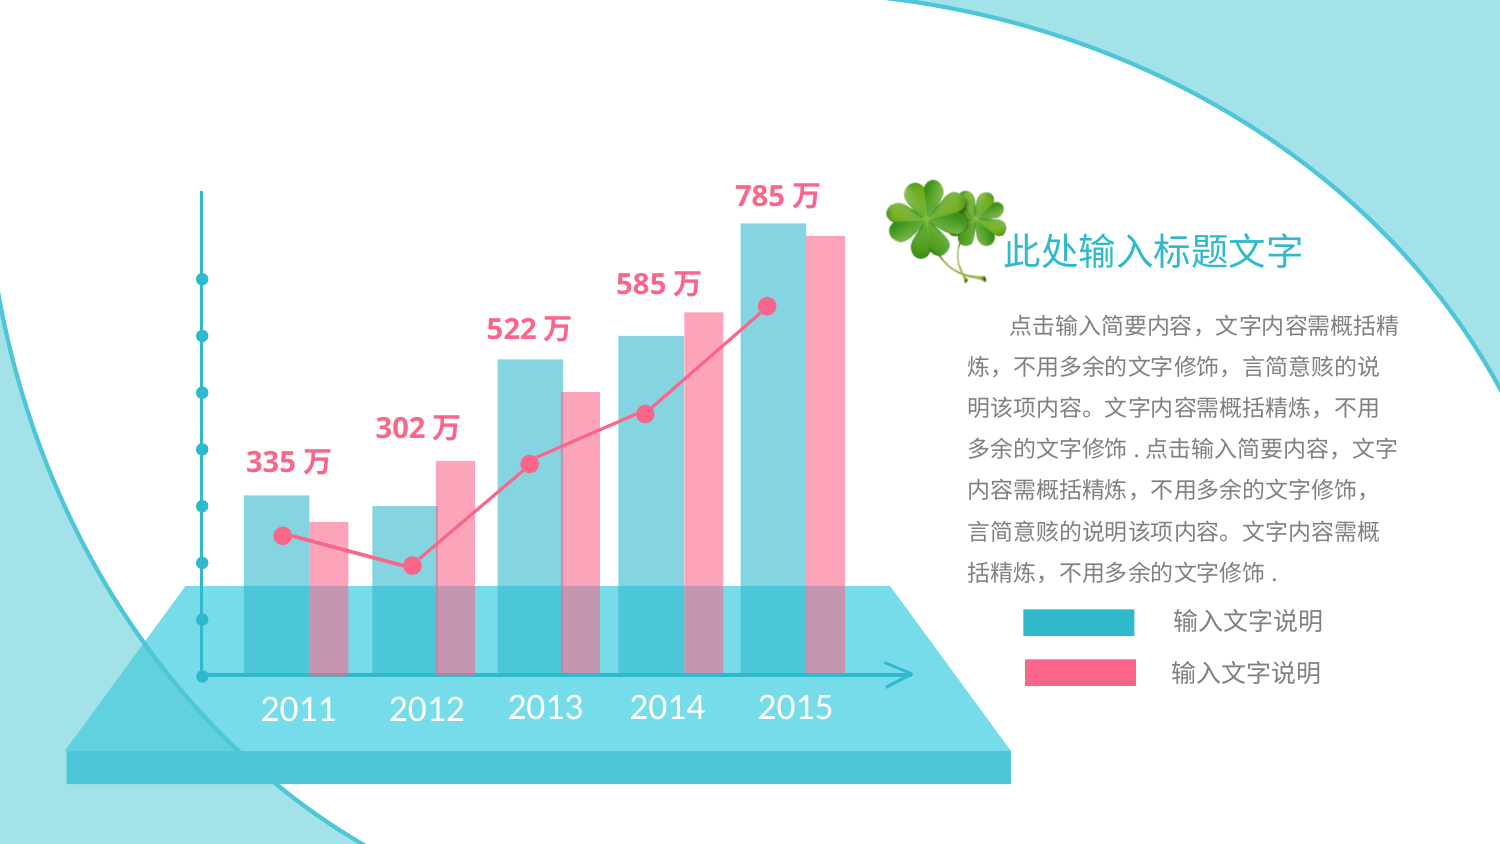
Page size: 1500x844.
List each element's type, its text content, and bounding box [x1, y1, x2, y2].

text_box [1023, 657, 1138, 688]
text_box 335万 [231, 435, 268, 486]
text_box [1021, 607, 1136, 638]
text_box 此处输入标题文字 [1028, 220, 1319, 280]
text_box 输入文字说明 [1158, 598, 1339, 644]
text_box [64, 585, 1012, 785]
text_box [884, 0, 1500, 394]
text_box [212, 662, 913, 688]
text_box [273, 296, 777, 576]
text_box [0, 291, 367, 844]
text_box 785万 [720, 170, 841, 220]
text_box [242, 493, 270, 584]
text_box 585万 [601, 257, 722, 295]
text_box 点击输入简要内容，文字内容需概括精炼，不用多余的文字修饰，言简意赅的说明该项内容。文字内容需概括精炼，不用多余的文字修饰.点击输入简要内容，文字内容需概括精炼，不用多余的文字修饰，言简意赅的说明该项内容。文字内容需概括精炼，不用多余的文字修饰. [952, 290, 1416, 635]
text_box 输入文字说明 [1157, 650, 1337, 695]
text_box [739, 221, 808, 584]
text_box [804, 234, 847, 584]
picture [861, 143, 1042, 319]
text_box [195, 272, 209, 683]
